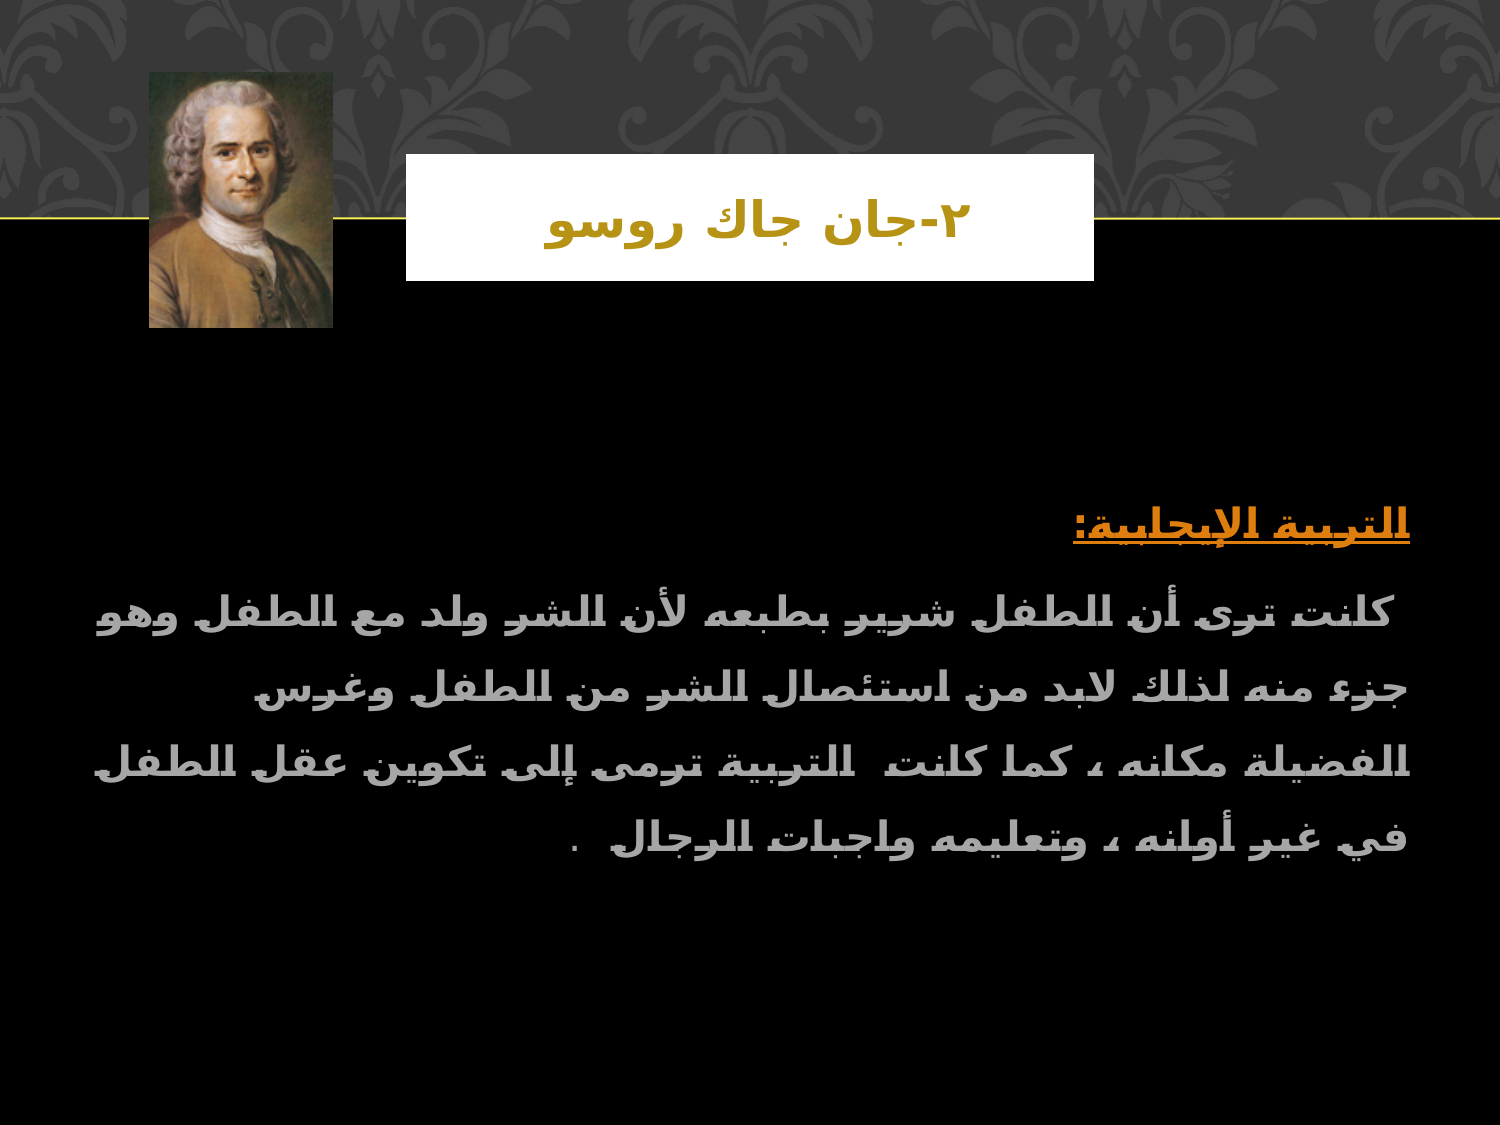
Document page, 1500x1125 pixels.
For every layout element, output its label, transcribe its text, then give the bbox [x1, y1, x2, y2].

list التربية الإيجابية: كانت ترى أن الطفل شرير بطبعه لأن الشر ولد مع الطفل وهو جزء منه لذلك لابد من استئصال الشر من الطفل وغرس الفضيلة مكانه ، كما كانت التربية ترمى إلى تكوين عقل الطفل في غير أوانه ، وتعليمه واجبات الرجال . [75, 331, 1425, 1000]
picture [148, 72, 333, 328]
title ٢-جان جاك روسو [406, 154, 1094, 281]
